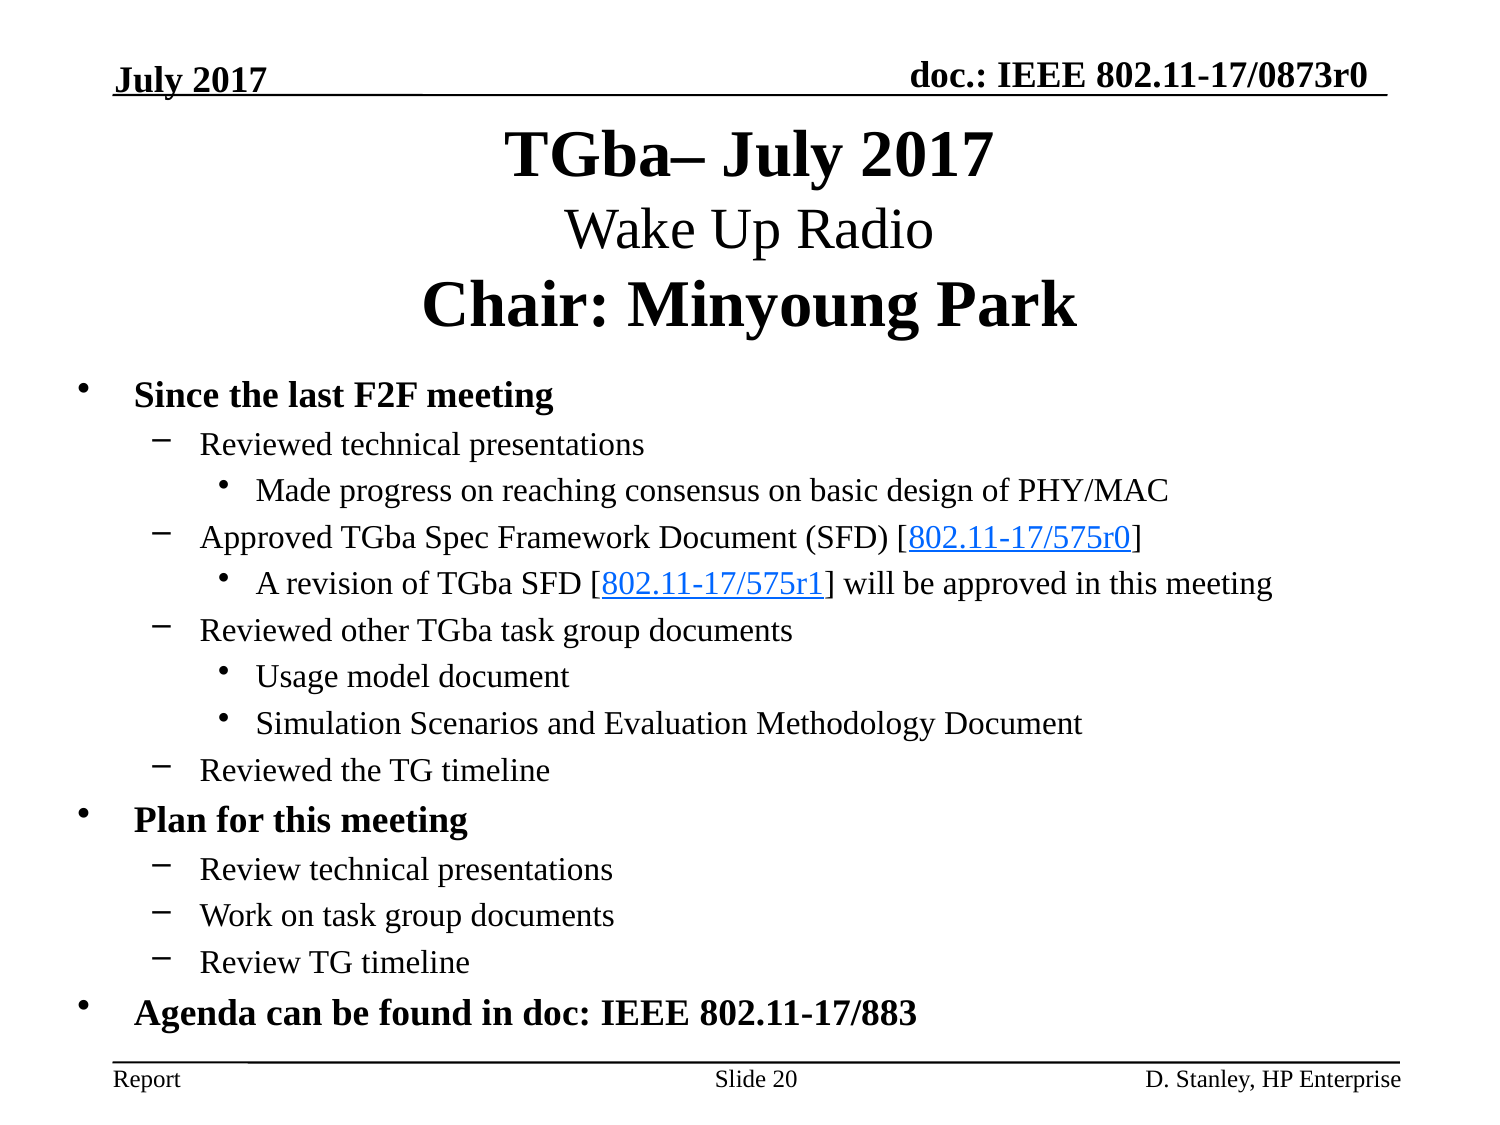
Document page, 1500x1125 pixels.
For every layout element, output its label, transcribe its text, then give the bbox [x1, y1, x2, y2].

footer D. Stanley, HP Enterprise [1057, 1062, 1402, 1093]
slide_number Slide 20 [712, 1062, 800, 1093]
list Since the last F2F meeting Reviewed technical presentations Made progress on reaching consensus on basic design of PHY/MAC Approved TGba Spec Framework Document (SFD) [802.11-17/575r0] A revision of TGba SFD [802.11-17/575r1] will be approved in this meeting Reviewed other TGba task group documents Usage model document Simulation Scenarios and Evaluation Methodology Document Reviewed the TG timeline Plan for this meeting Review technical presentations Work on task group documents Review TG timeline Agenda can be found in doc: IEEE 802.11-17/883 [62, 362, 1463, 1100]
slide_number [114, 54, 269, 100]
title TGba– July 2017 Wake Up Radio Chair: Minyoung Park [112, 137, 1388, 313]
